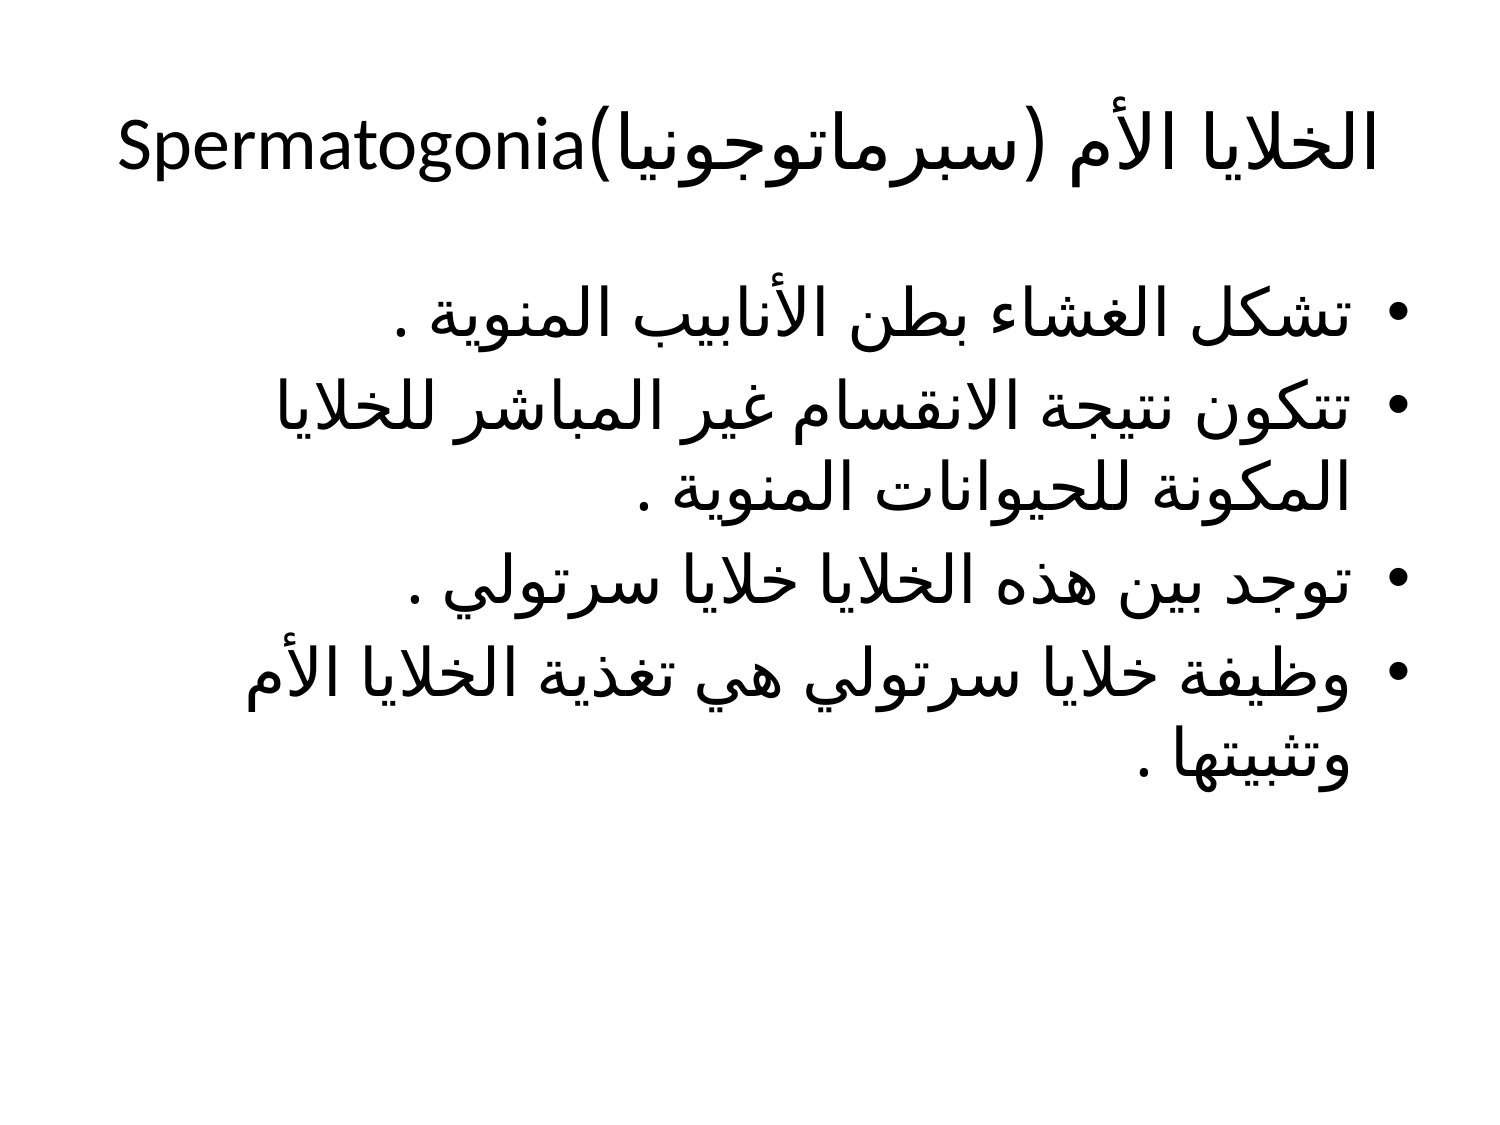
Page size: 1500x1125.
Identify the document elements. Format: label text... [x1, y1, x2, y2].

title الخلايا الأم (سبرماتوجونيا)Spermatogonia [75, 45, 1425, 233]
list تشكل الغشاء بطن الأنابيب المنوية . تتكون نتيجة الانقسام غير المباشر للخلايا المكونة للحيوانات المنوية . توجد بين هذه الخلايا خلايا سرتولي . وظيفة خلايا سرتولي هي تغذية الخلايا الأم وتثبيتها . [75, 262, 1425, 1005]
